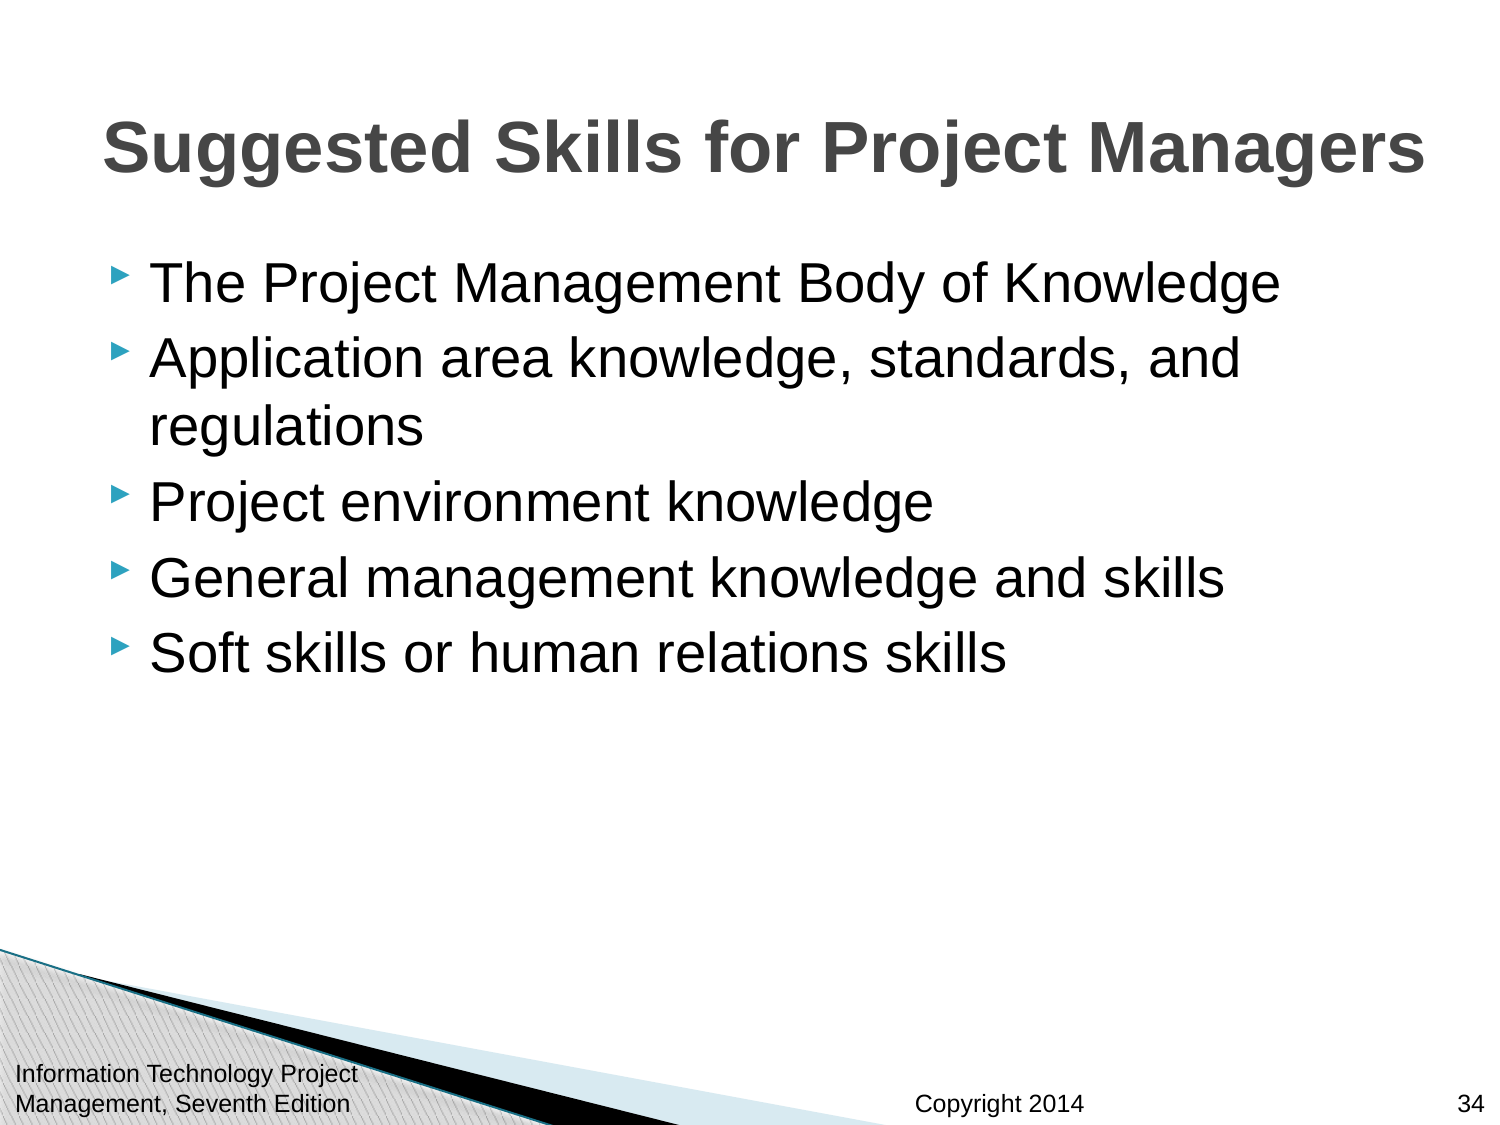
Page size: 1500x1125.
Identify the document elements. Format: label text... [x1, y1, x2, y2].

slide_number 34 [1408, 1065, 1500, 1125]
title Suggested Skills for Project Managers [87, 50, 1450, 238]
list The Project Management Body of Knowledge Application area knowledge, standards, and regulations Project environment knowledge General management knowledge and skills Soft skills or human relations skills [74, 238, 1426, 962]
footer Information Technology Project Management, Seventh Edition [0, 1065, 425, 1125]
